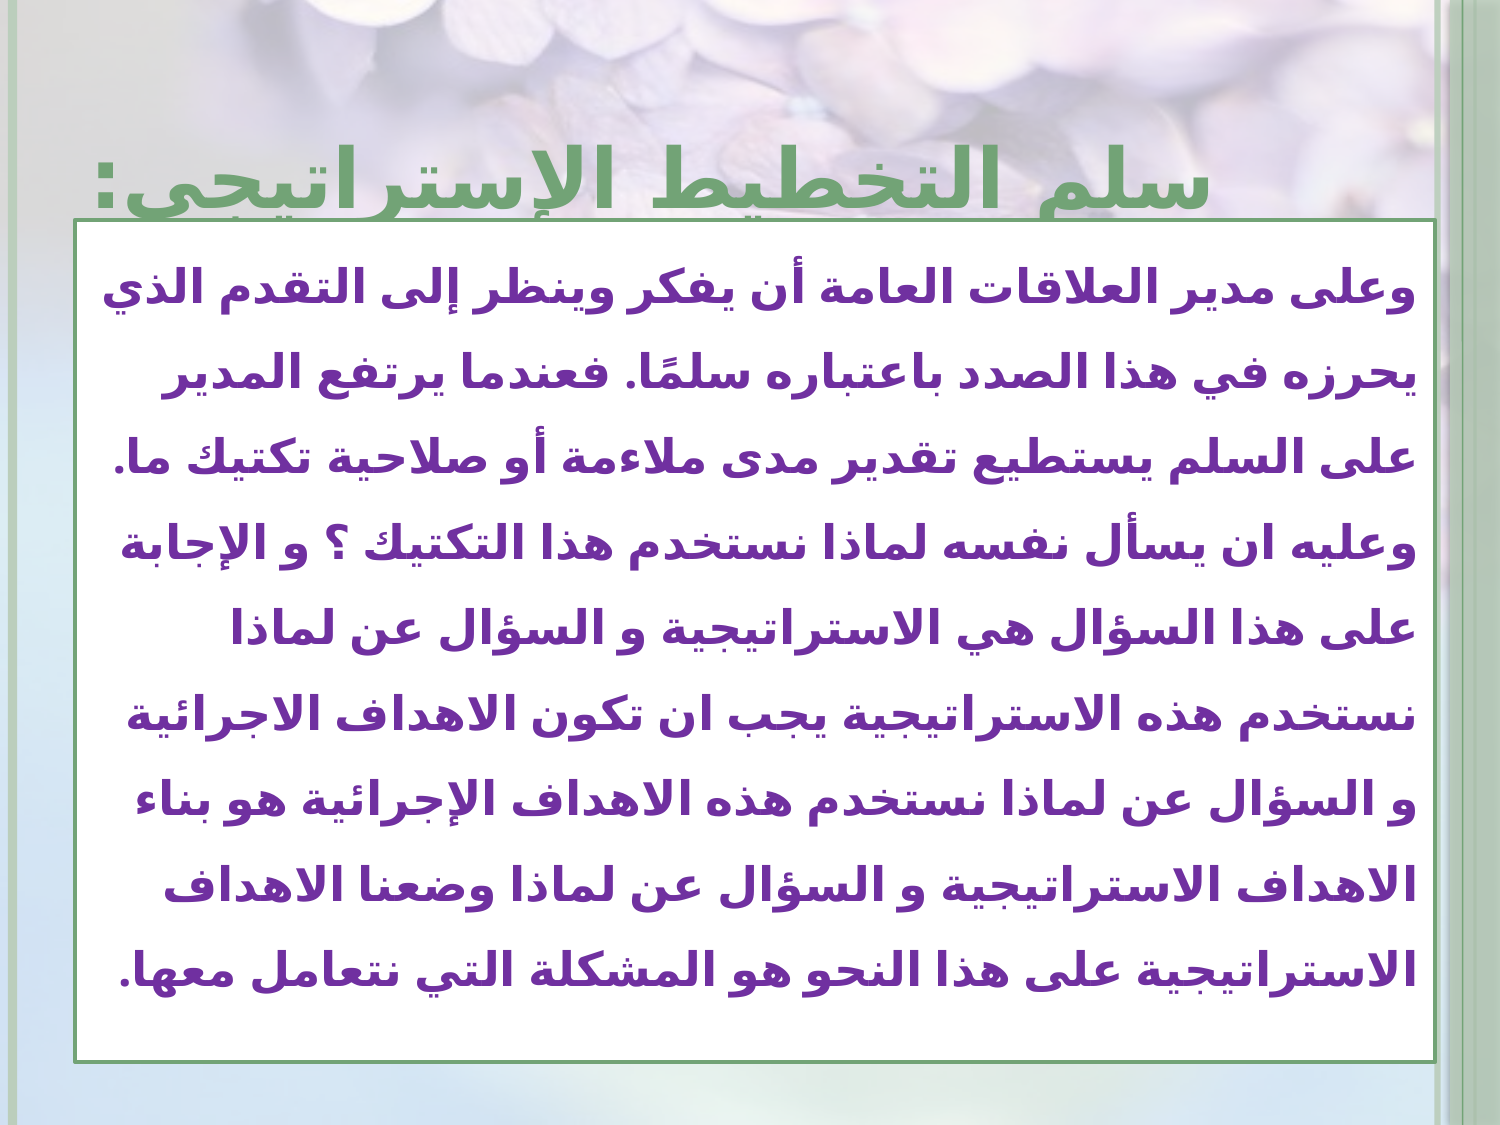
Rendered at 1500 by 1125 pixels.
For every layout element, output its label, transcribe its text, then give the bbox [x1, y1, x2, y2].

title سلم التخطيط الإستراتيجي: [75, 45, 1300, 218]
list وعلى مدير العلاقات العامة أن يفكر وينظر إلى التقدم الذي يحرزه في هذا الصدد باعتباره سلمًا. فعندما يرتفع المدير على السلم يستطيع تقدير مدى ملاءمة أو صلاحية تكتيك ما. وعليه ان يسأل نفسه لماذا نستخدم هذا التكتيك ؟ و الإجابة على هذا السؤال هي الاستراتيجية و السؤال عن لماذا نستخدم هذه الاستراتيجية يجب ان تكون الاهداف الاجرائية و السؤال عن لماذا نستخدم هذه الاهداف الإجرائية هو بناء الاهداف الاستراتيجية و السؤال عن لماذا وضعنا الاهداف الاستراتيجية على هذا النحو هو المشكلة التي نتعامل معها. [73, 218, 1437, 1064]
